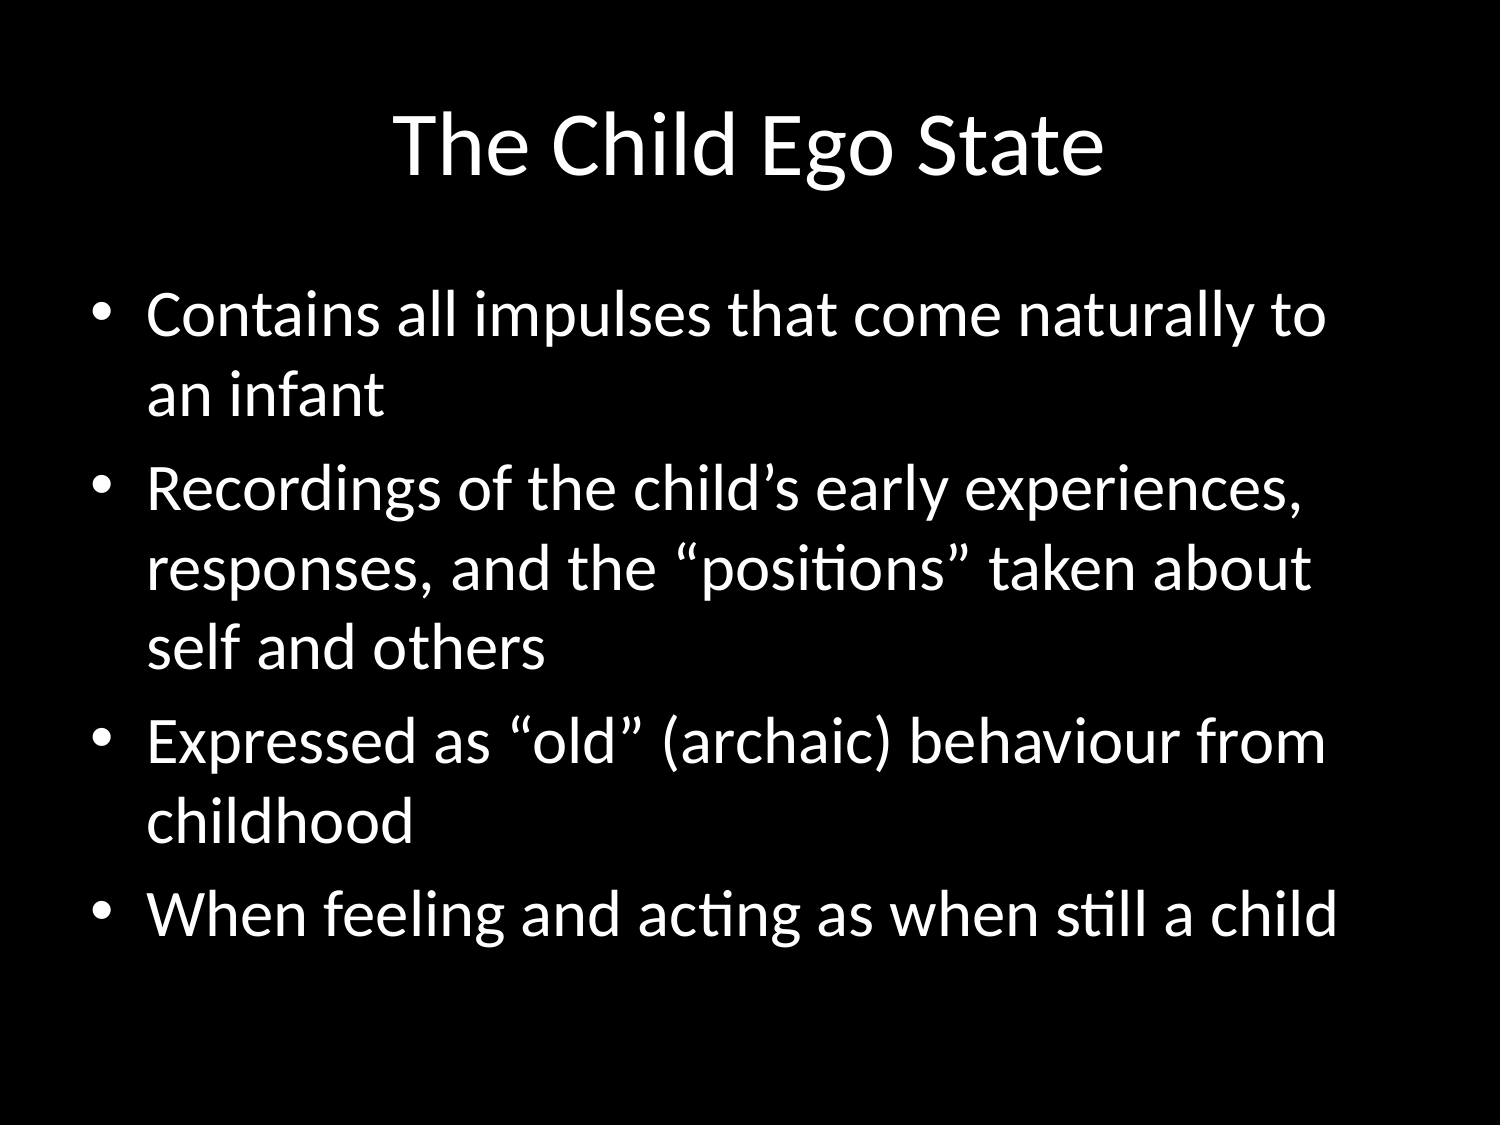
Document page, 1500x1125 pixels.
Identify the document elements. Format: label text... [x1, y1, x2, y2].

title The Child Ego State [75, 45, 1425, 233]
list Contains all impulses that come naturally to an infant Recordings of the child’s early experiences, responses, and the “positions” taken about self and others Expressed as “old” (archaic) behaviour from childhood When feeling and acting as when still a child [75, 262, 1425, 1005]
